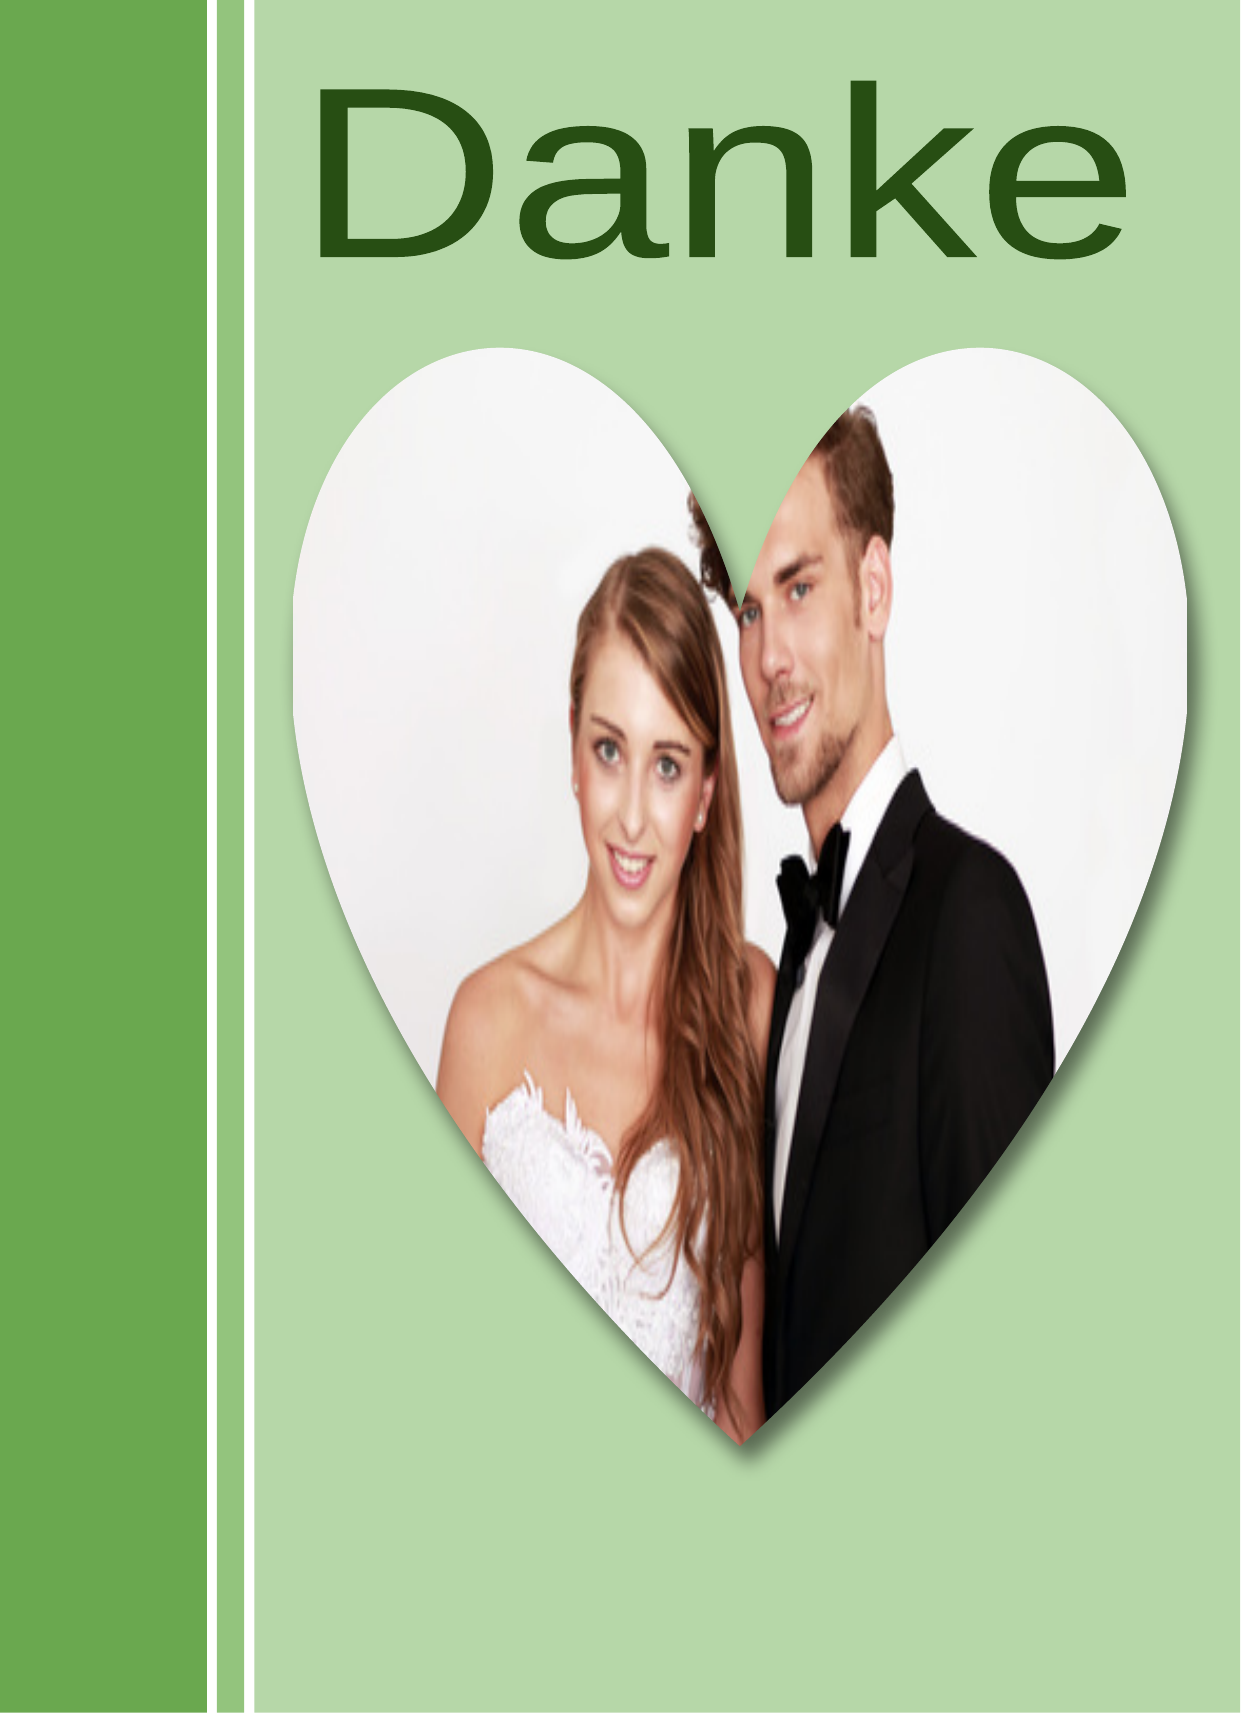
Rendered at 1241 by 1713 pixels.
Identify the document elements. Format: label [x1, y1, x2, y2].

text_box [0, 0, 207, 1713]
text_box [254, 0, 1241, 1713]
picture [292, 333, 1187, 1447]
text_box [216, 0, 245, 1713]
